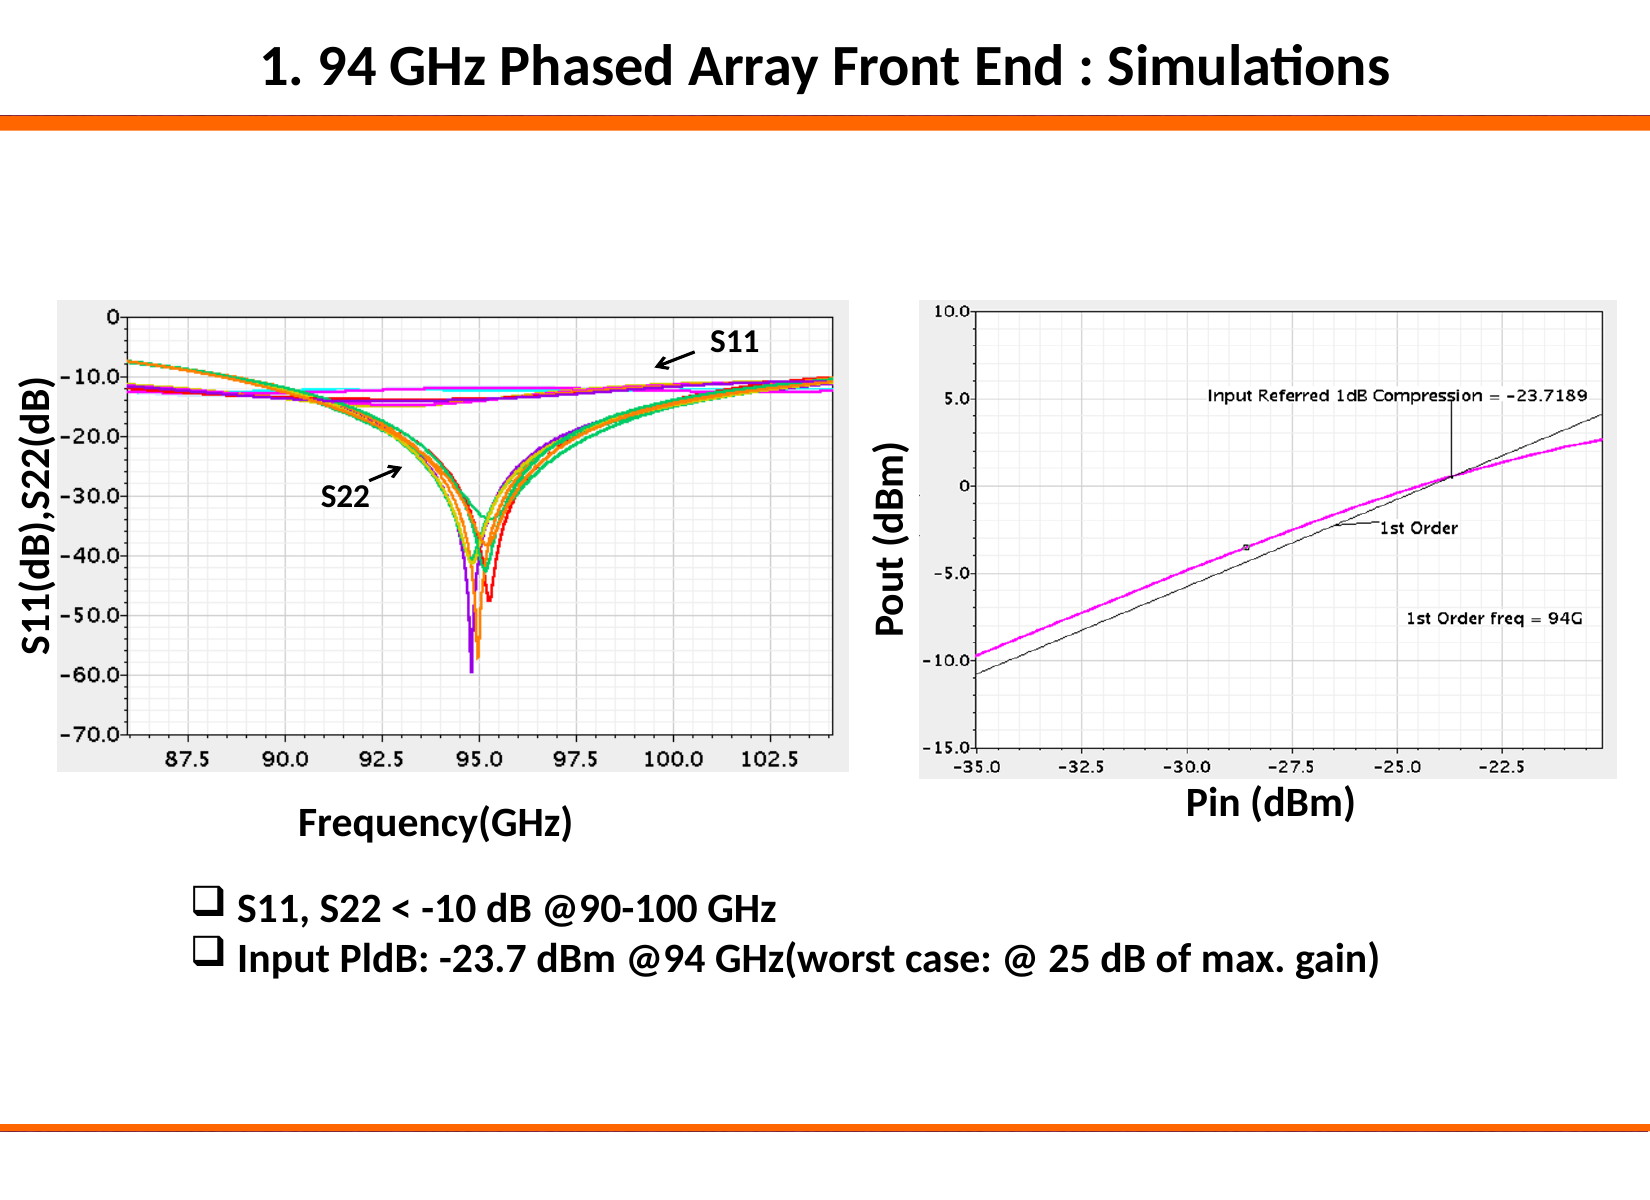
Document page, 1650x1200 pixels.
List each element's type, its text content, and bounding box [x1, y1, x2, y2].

text_box S11(dB),S22(dB) [0, 361, 51, 671]
text_box S11, S22 < -10 dB @90-100 GHz Input PldB: -23.7 dBm @94 GHz(worst case: @ 25 dB of max. gain) [175, 873, 1548, 989]
picture [56, 300, 849, 772]
text_box Pin (dBm) [1170, 787, 1372, 833]
picture [919, 300, 1617, 780]
text_box Pout (dBm) [853, 425, 914, 654]
text_box Frequency(GHz) [283, 786, 589, 852]
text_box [369, 466, 403, 481]
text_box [654, 351, 695, 368]
title 1. 94 GHz Phased Array Front End : Simulations [82, 21, 1568, 104]
